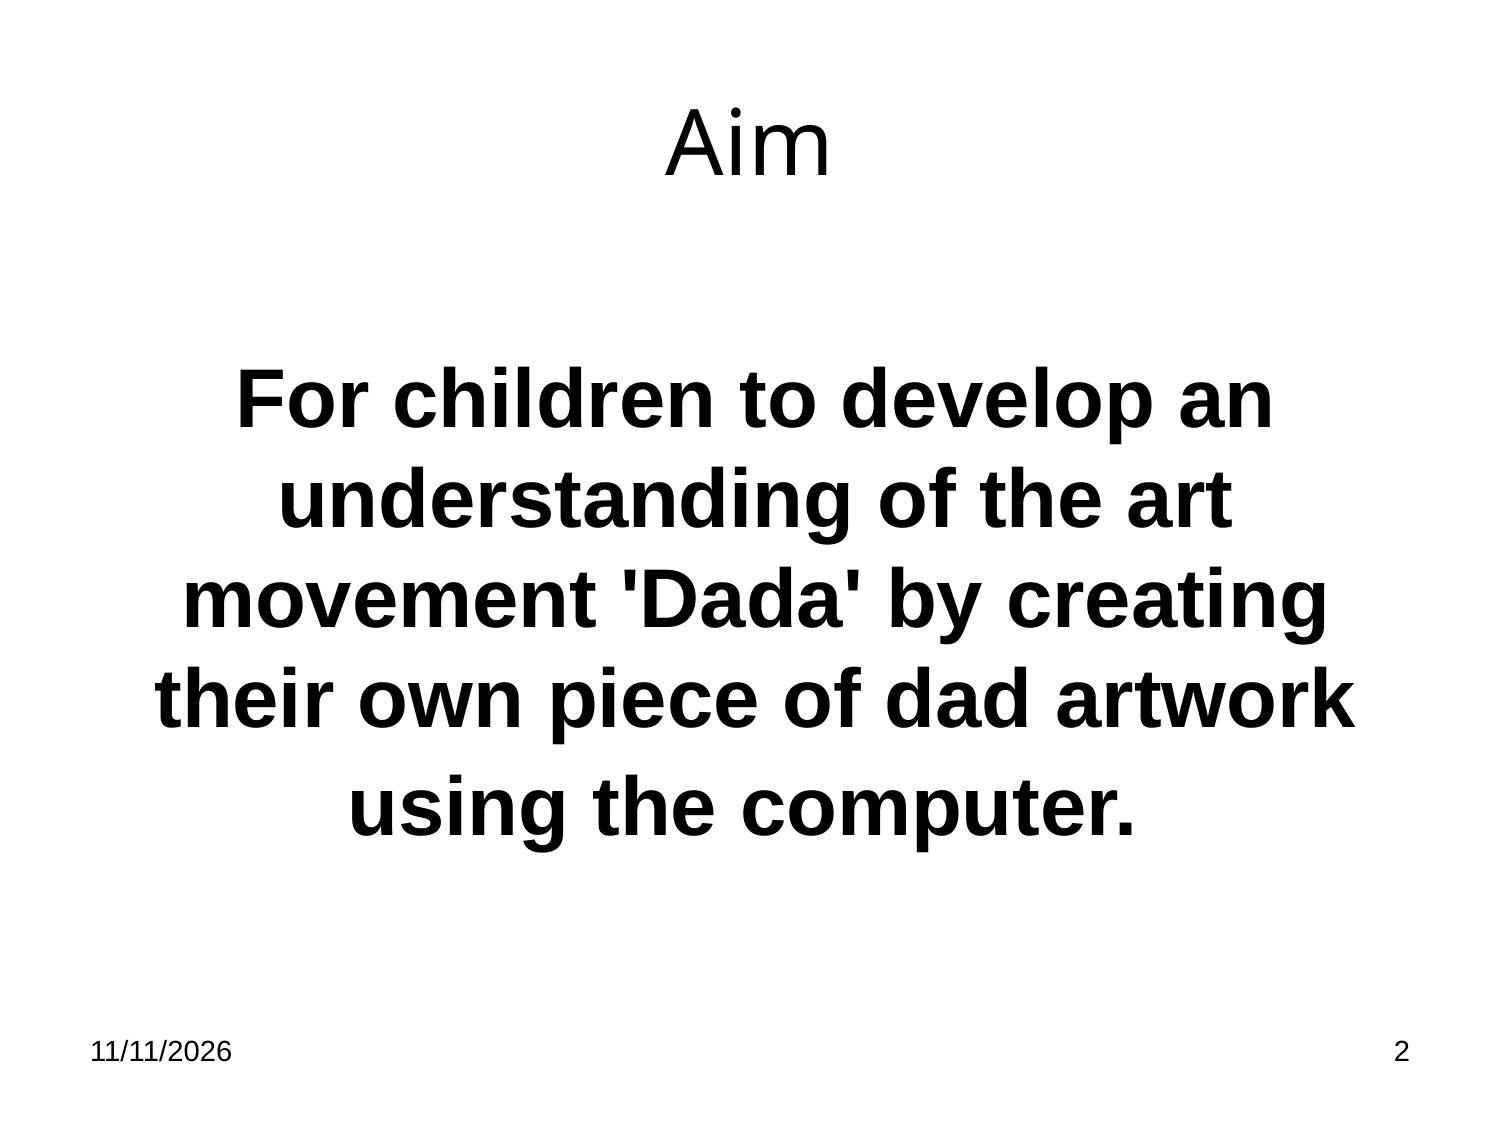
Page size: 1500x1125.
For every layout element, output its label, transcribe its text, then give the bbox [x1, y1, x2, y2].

slide_number 2 [1074, 1024, 1426, 1103]
text_box For children to develop an understanding of the art movement 'Dada' by creating their own piece of dad artwork using the computer. [64, 336, 1447, 862]
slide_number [74, 1024, 426, 1103]
title Aim [74, 44, 1426, 233]
